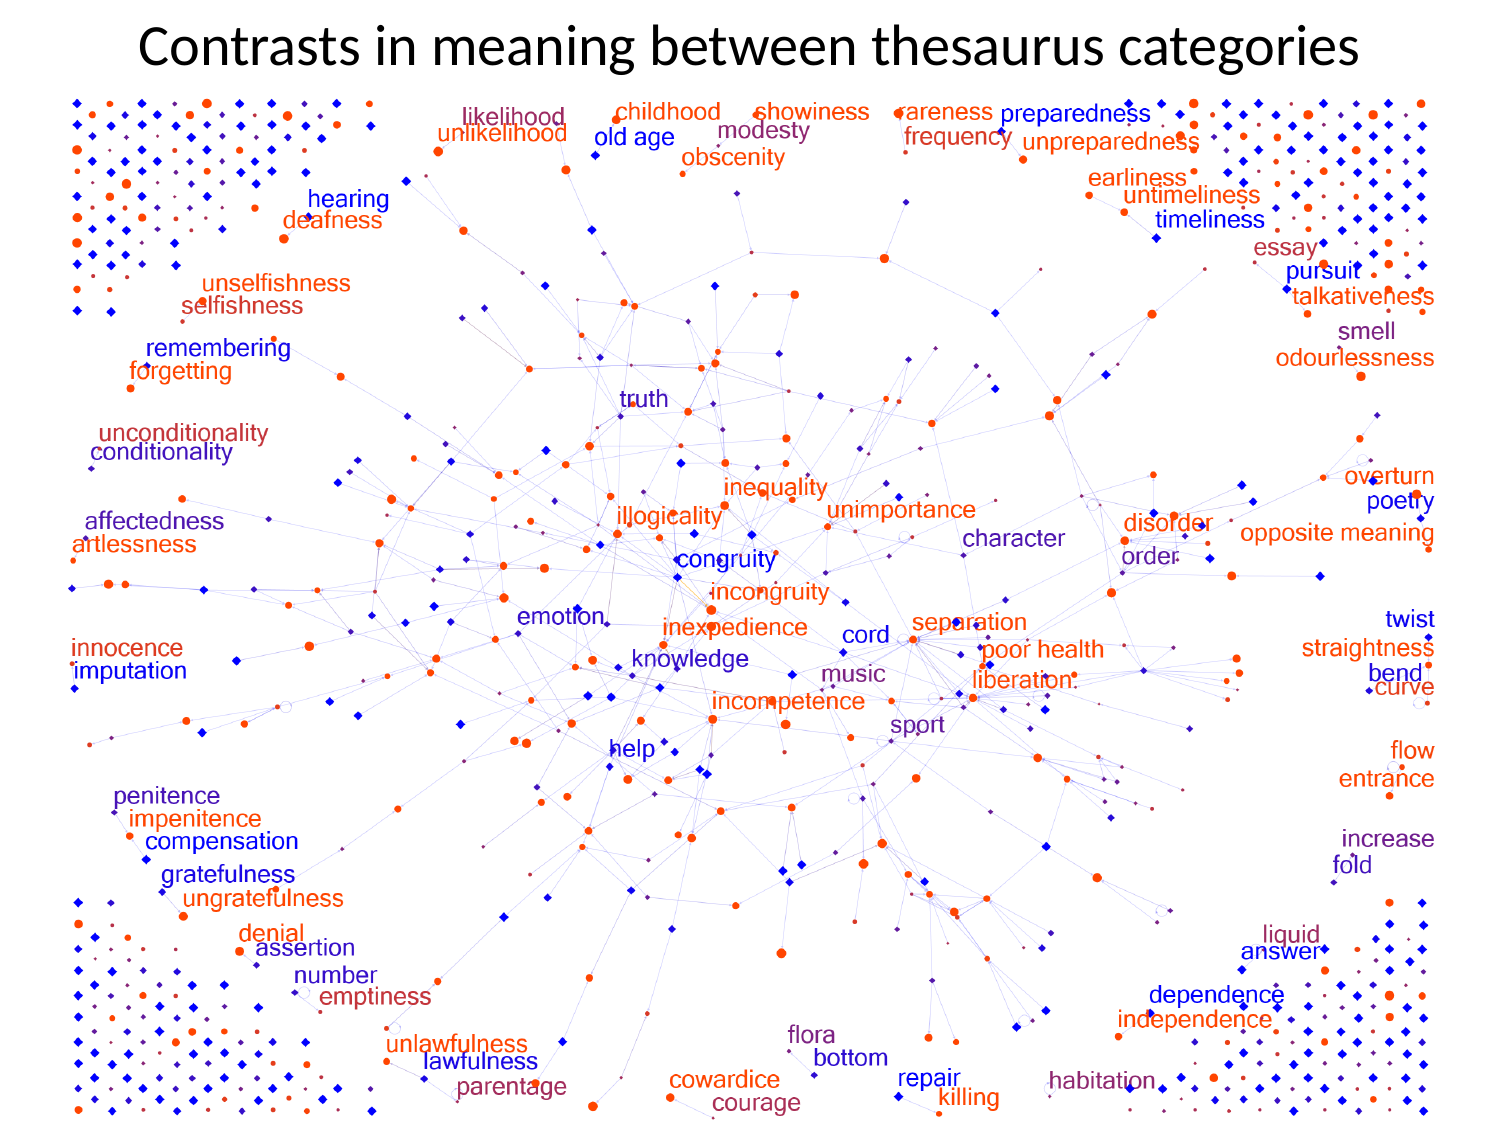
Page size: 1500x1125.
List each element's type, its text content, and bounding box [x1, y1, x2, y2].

title Contrasts in meaning between thesaurus categories [37, 0, 1463, 188]
picture [62, 93, 1438, 1125]
